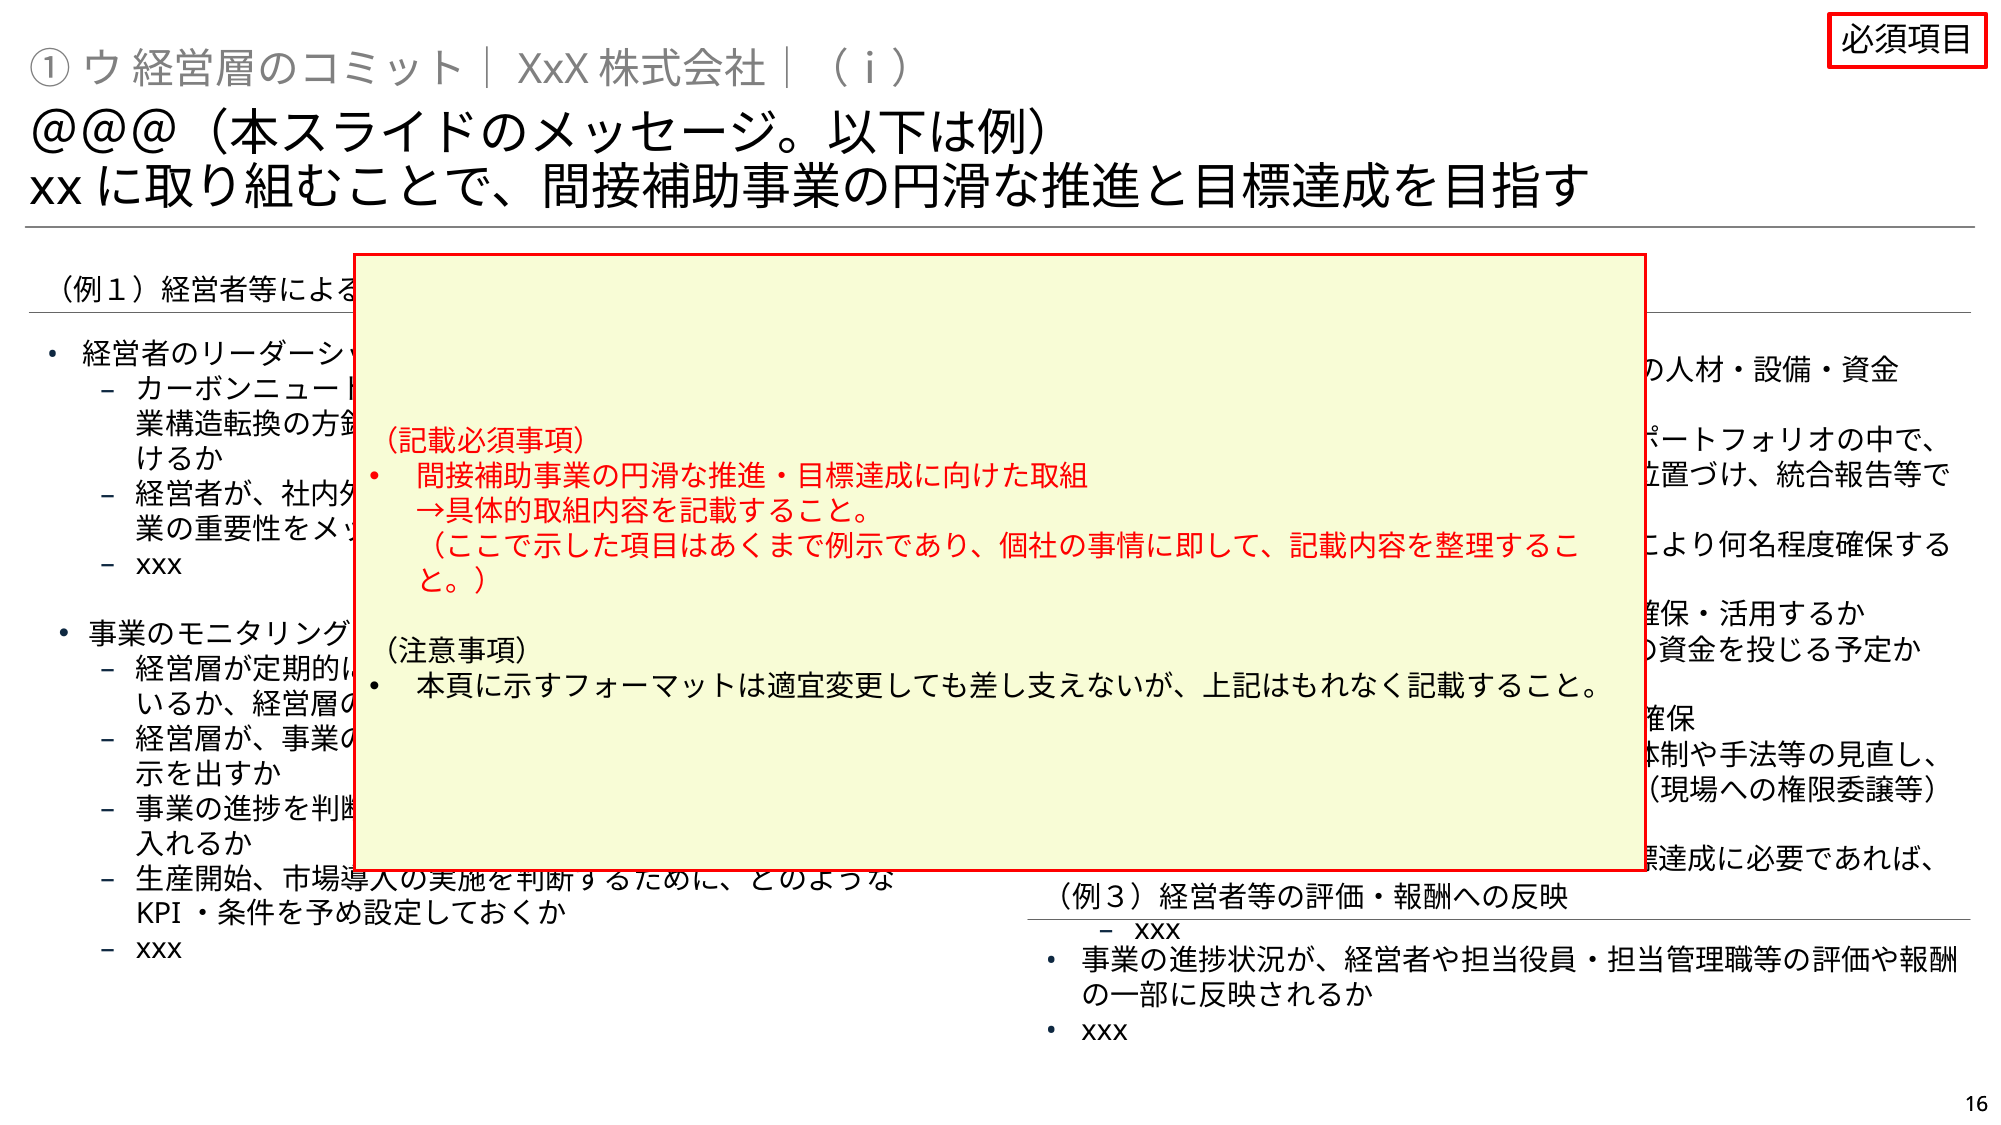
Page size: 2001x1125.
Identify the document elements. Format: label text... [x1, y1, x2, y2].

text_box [28, 264, 966, 314]
text_box 経営者のリーダーシップ カーボンニュートラルに関わる産業構造変革の仮説や自社の事業構造転換の方針を社内外に示し、その中に当該事業を位置づけるか 経営者が、社内外の幅広いステークホルダーに対して、当該事業の重要性をメッセージとして発信するか xxx 事業のモニタリング・管理 経営層が定期的に事業進捗を把握するための仕組みを構築しているか、経営層の時間の内どの程度を当該業務に充当するか 経営層が、事業の進め方・内容に対して適切なタイミングで指示を出すか 事業の進捗を判断するにあたり、社内外から幅広い意見を取り入れるか 生産開始、市場導入の実施を判断するために、どのようなKPI・条件を予め設定しておくか xxx [29, 335, 965, 1012]
text_box 事業の進捗状況が、経営者や担当役員・担当管理職等の評価や報酬の一部に反映されるか xxx [1028, 941, 1970, 1077]
text_box ①ウ 経営層のコミット｜XxX株式会社｜（ⅰ） [29, 47, 1802, 94]
text_box ＠＠＠（本スライドのメッセージ。以下は例） xxに取り組むことで、間接補助事業の円滑な推進と目標達成を目指す [29, 107, 1875, 216]
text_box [1027, 871, 1971, 921]
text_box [1027, 264, 1971, 314]
text_box 必須項目 [1829, 13, 1986, 68]
text_box （記載必須事項） 間接補助事業の円滑な推進・目標達成に向けた取組 →具体的取組内容を記載すること。 （ここで示した項目はあくまで例示であり、個社の事情に即して、記載内容を整理すること。） （注意事項） 本頁に示すフォーマットは適宜変更しても差し支えないが、上記はもれなく記載すること。 [353, 253, 1647, 872]
text_box 全社事業ポートフォリオにおける本事業への人材・設備・資金 の投入方針 中長期的な企業価値向上に向けた事業ポートフォリオの中で、本事業への経営資源配分をどのように位置づけ、統合報告等で示しているか どのような人材を採用または配置転換により何名程度確保するか 既存・新規の設備・土地をどのように確保・活用するか 国費負担以外で、何に対してどの程度の資金を投じる予定か xxx 機動的な経営資源投入、実施体制の柔軟性確保 事業の進捗や環境変化を踏まえ、事業体制や手法等の見直し、追加的な資源投入等を行う準備・体制（現場への権限委譲等）があるか 社内や部門内の経営資源に拘らず、目標達成に必要であれば、躊躇なく外部リソースを活用する用意があるか xxx [1647, 351, 1970, 662]
